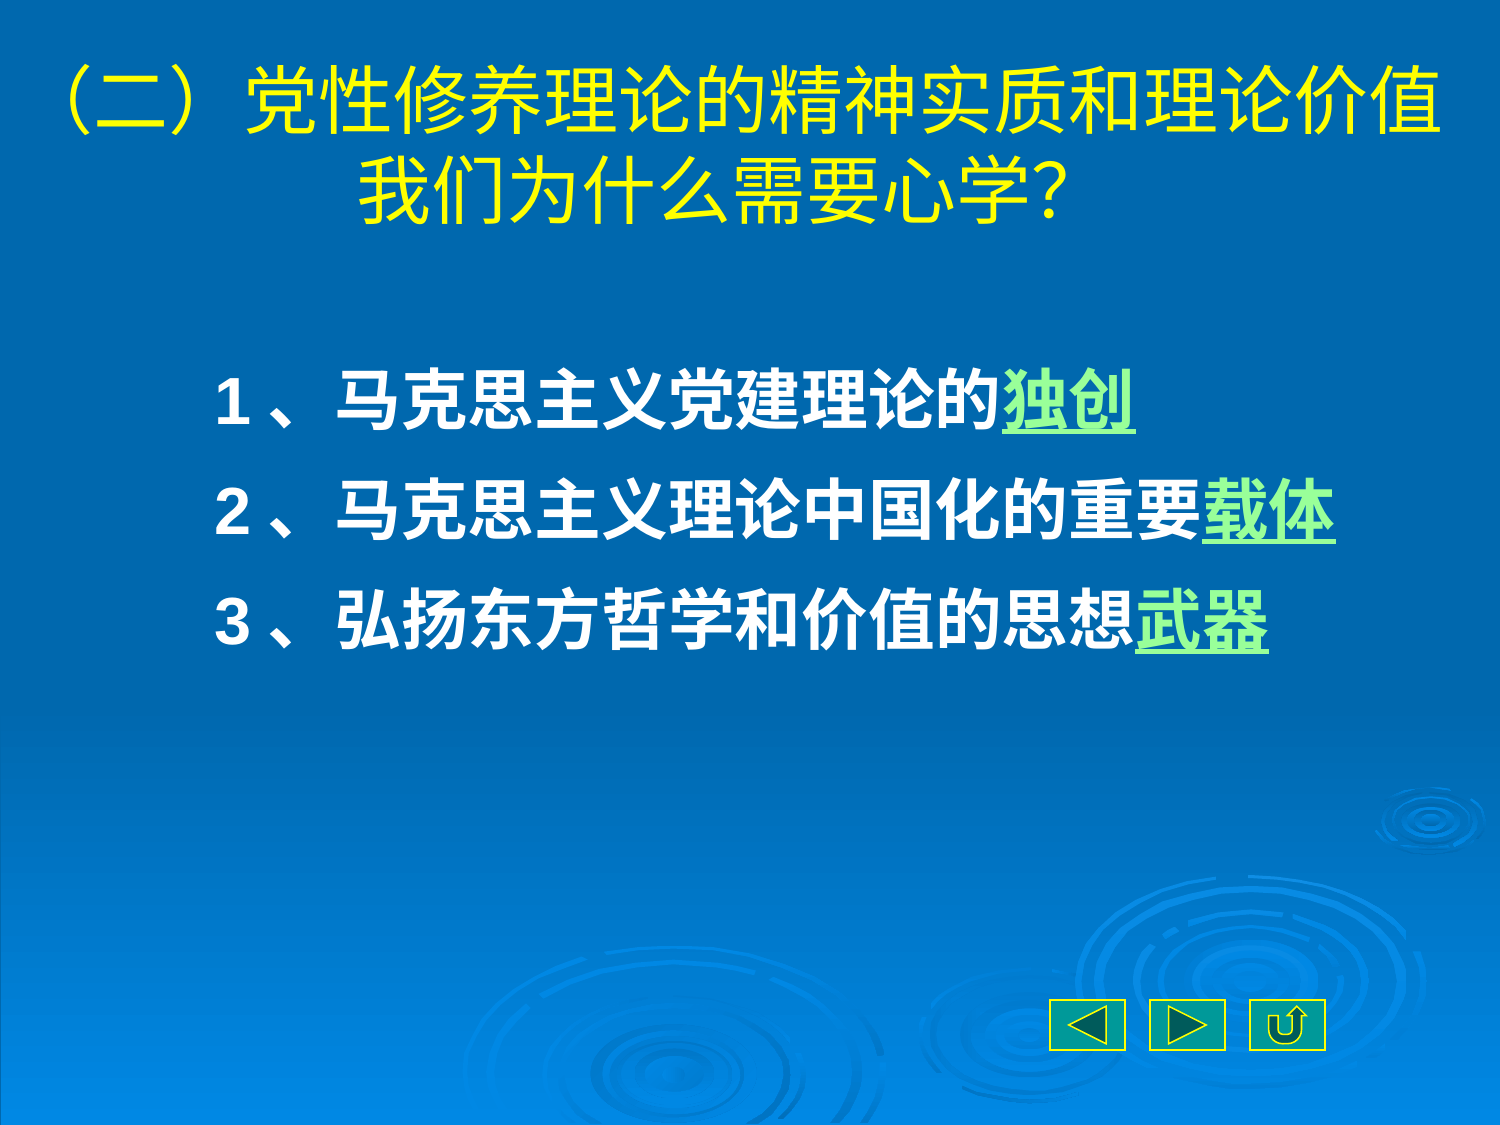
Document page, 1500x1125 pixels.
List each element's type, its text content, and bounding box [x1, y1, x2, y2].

text_box [1149, 999, 1225, 1051]
text_box [1049, 999, 1125, 1051]
title （二）党性修养理论的精神实质和理论价值 我们为什么需要心学？ [0, 49, 1463, 238]
list 1、马克思主义党建理论的独创 2、马克思主义理论中国化的重要载体 3、弘扬东方哲学和价值的思想武器 [199, 349, 1401, 763]
text_box [1249, 999, 1325, 1051]
